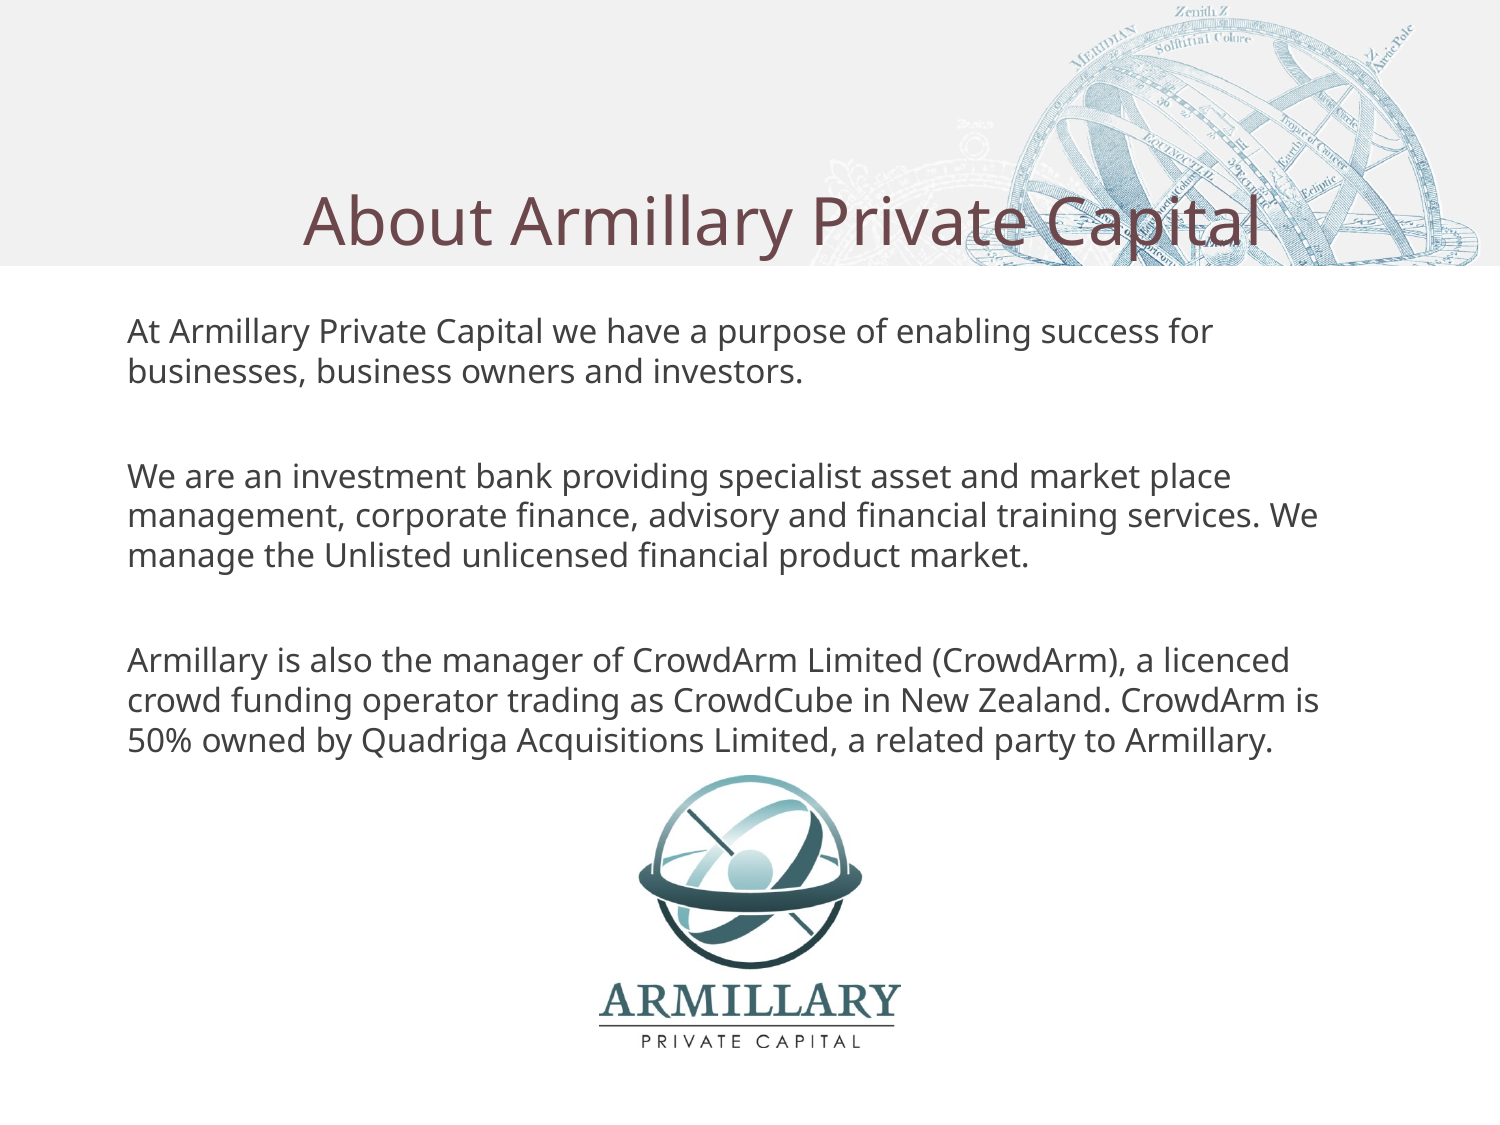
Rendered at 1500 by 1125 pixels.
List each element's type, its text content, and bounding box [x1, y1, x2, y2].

text_box At Armillary Private Capital we have a purpose of enabling success for businesses, business owners and investors. We are an investment bank providing specialist asset and market place management, corporate finance, advisory and financial training services. We manage the Unlisted unlicensed financial product market. Armillary is also the manager of CrowdArm Limited (CrowdArm), a licenced crowd funding operator trading as CrowdCube in New Zealand. CrowdArm is 50% owned by Quadriga Acquisitions Limited, a related party to Armillary. [112, 302, 1388, 929]
picture [599, 929, 901, 1048]
picture [0, 0, 1500, 266]
text_box About Armillary Private Capital [137, 48, 1431, 267]
